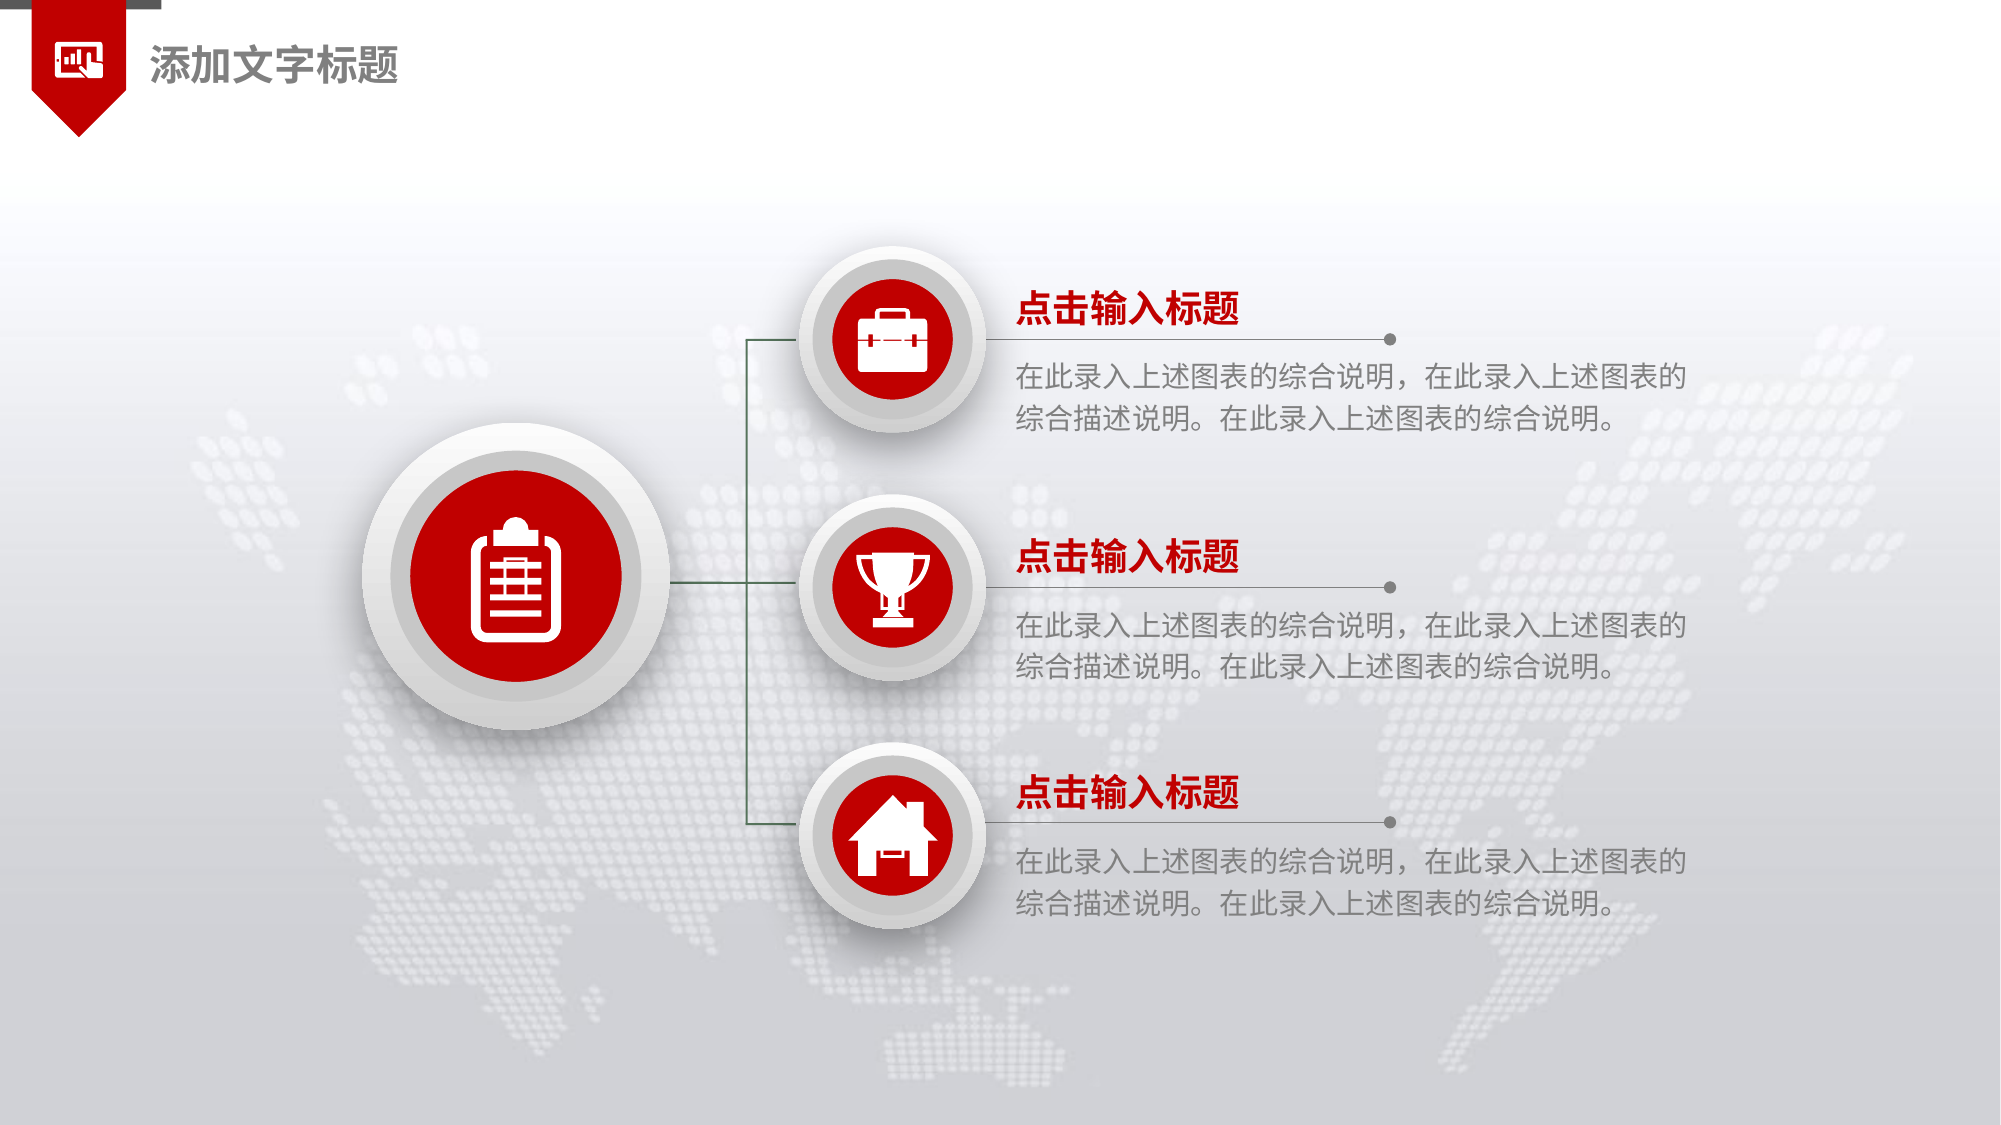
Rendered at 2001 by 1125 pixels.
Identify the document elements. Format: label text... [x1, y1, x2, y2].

text_box 在此录入上述图表的综合说明，在此录入上述图表的综合描述说明。在此录入上述图表的综合说明。 [1000, 344, 1721, 444]
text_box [362, 422, 670, 730]
text_box 在此录入上述图表的综合说明，在此录入上述图表的综合描述说明。在此录入上述图表的综合说明。 [1000, 592, 1721, 692]
text_box 添加文字标题 [137, 33, 457, 95]
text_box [857, 307, 928, 373]
picture [0, 0, 2001, 1125]
text_box 点击输入标题 [1000, 761, 1272, 821]
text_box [799, 742, 986, 929]
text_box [856, 552, 931, 628]
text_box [799, 245, 986, 433]
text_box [799, 494, 986, 681]
text_box 点击输入标题 [1000, 525, 1272, 586]
text_box [0, 0, 29, 12]
text_box 点击输入标题 [1000, 277, 1272, 338]
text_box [674, 513, 794, 651]
text_box 在此录入上述图表的综合说明，在此录入上述图表的综合描述说明。在此录入上述图表的综合说明。 [1000, 828, 1721, 970]
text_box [470, 516, 562, 643]
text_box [31, 0, 127, 138]
text_box [129, 0, 164, 12]
